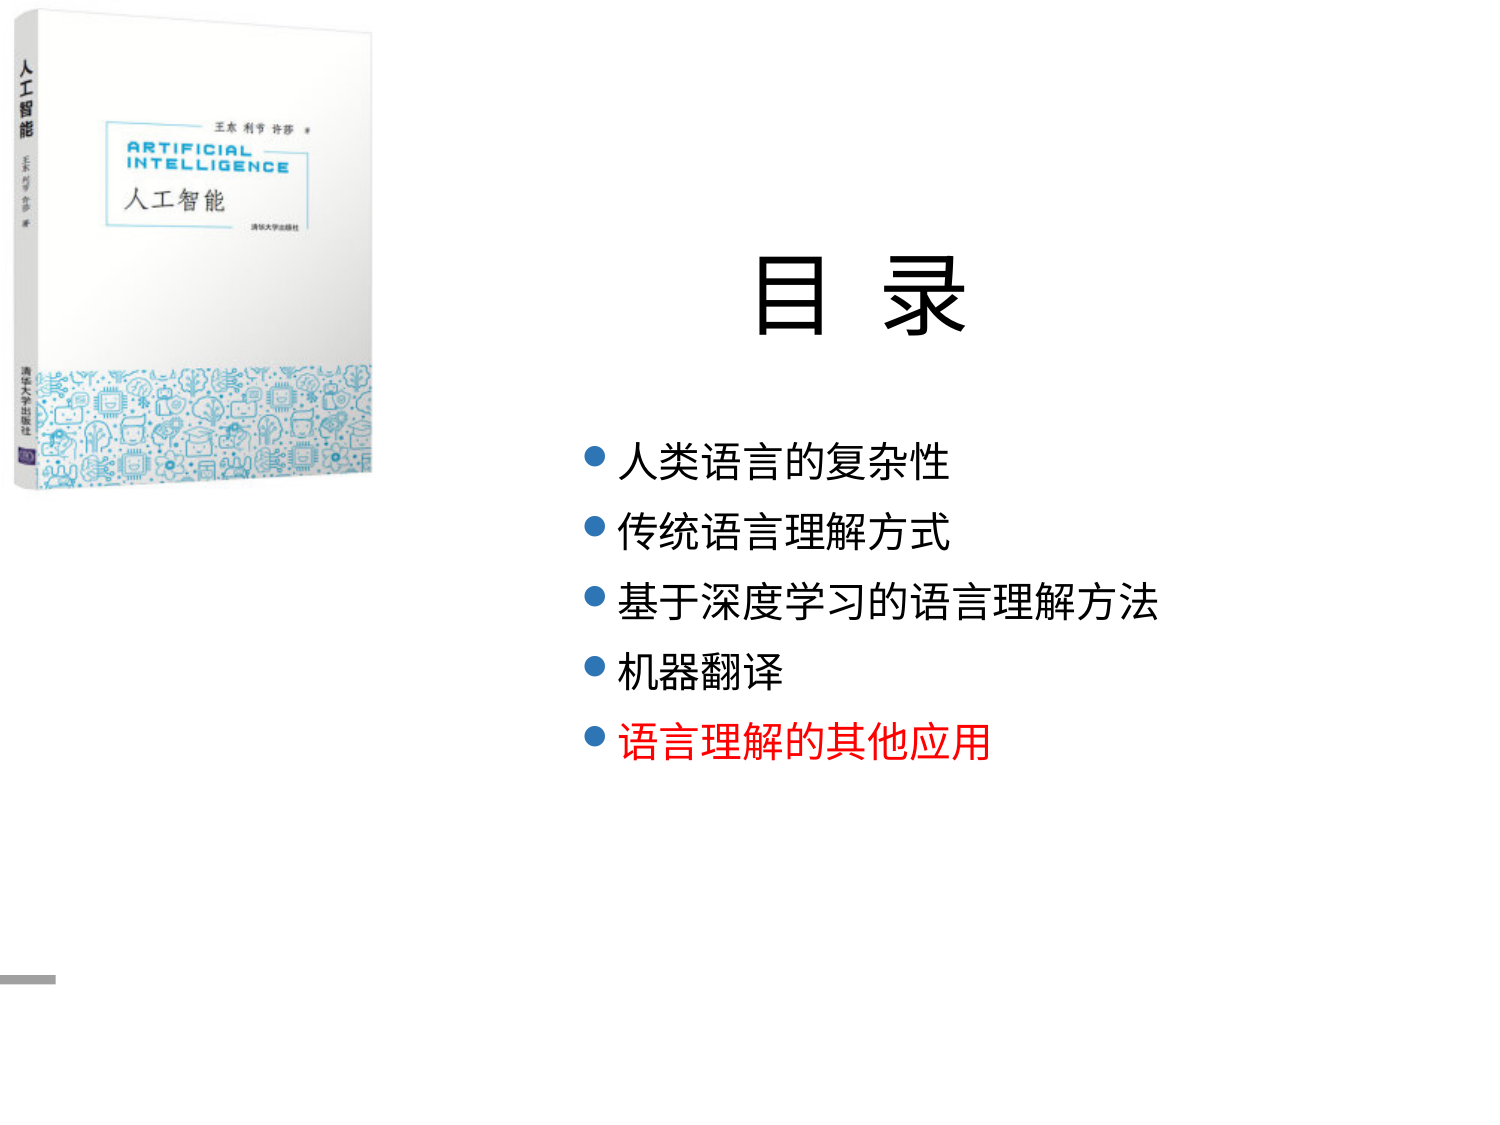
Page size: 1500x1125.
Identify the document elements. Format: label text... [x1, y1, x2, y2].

title 目 录 [730, 200, 1500, 399]
text_box [0, 974, 57, 985]
text_box 人类语言的复杂性 传统语言理解方式 基于深度学习的语言理解方法 机器翻译 语言理解的其他应用 [570, 435, 1199, 934]
picture [0, 0, 441, 510]
